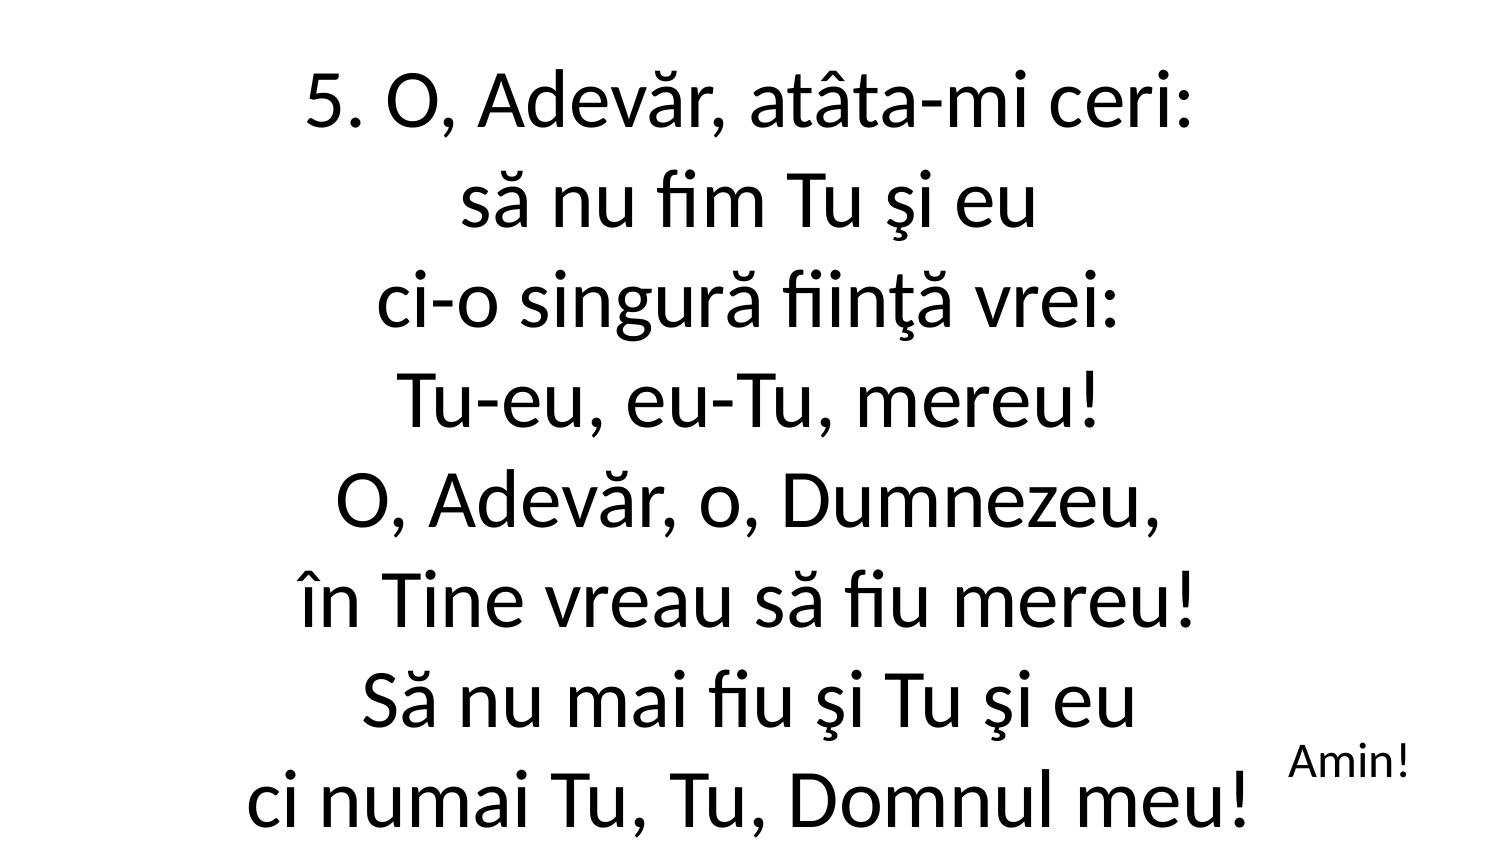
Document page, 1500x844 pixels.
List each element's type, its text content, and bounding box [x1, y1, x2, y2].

text_box 5. O, Adevăr, atâta-mi ceri: să nu fim Tu şi eu ci-o singură fiinţă vrei: Tu-eu, eu-Tu, mereu! O, Adevăr, o, Dumnezeu, în Tine vreau să fiu mereu! Să nu mai fiu şi Tu şi eu ci numai Tu, Tu, Domnul meu! [231, 0, 1269, 844]
text_box Amin! [1273, 674, 1427, 795]
